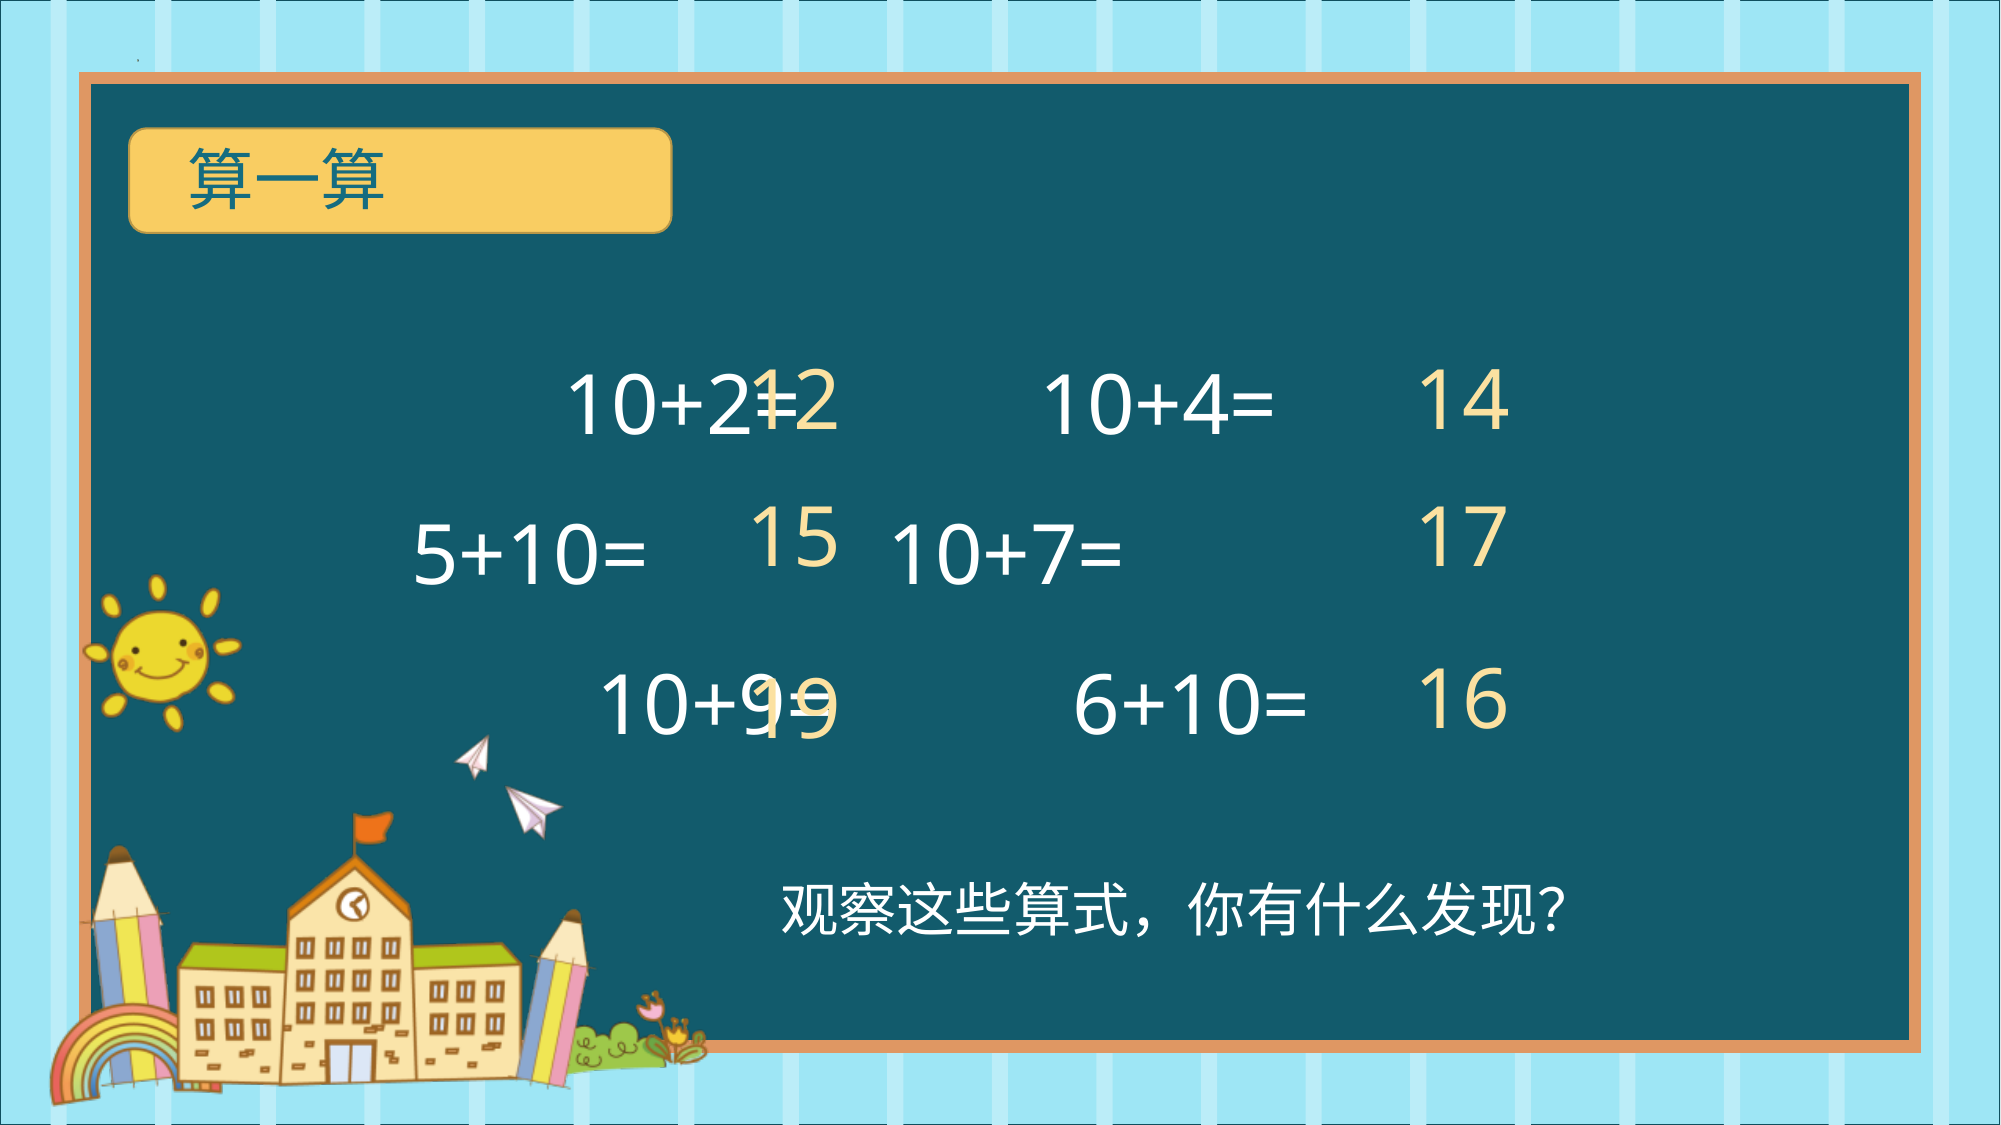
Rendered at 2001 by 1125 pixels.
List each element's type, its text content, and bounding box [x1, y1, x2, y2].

text_box 观察这些算式，你有什么发现？ [765, 830, 1658, 951]
text_box 12 [731, 339, 871, 454]
text_box 16 [1400, 637, 1539, 753]
text_box [84, 77, 1916, 1048]
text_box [129, 128, 672, 233]
text_box 19 [731, 647, 871, 763]
text_box 14 [1400, 339, 1539, 454]
text_box 17 [1400, 475, 1539, 591]
text_box 10+2= 10+4= 5+10= 10+7= 10+9= 6+10= [313, 294, 1593, 759]
picture [44, 568, 712, 1110]
text_box 15 [731, 475, 871, 591]
